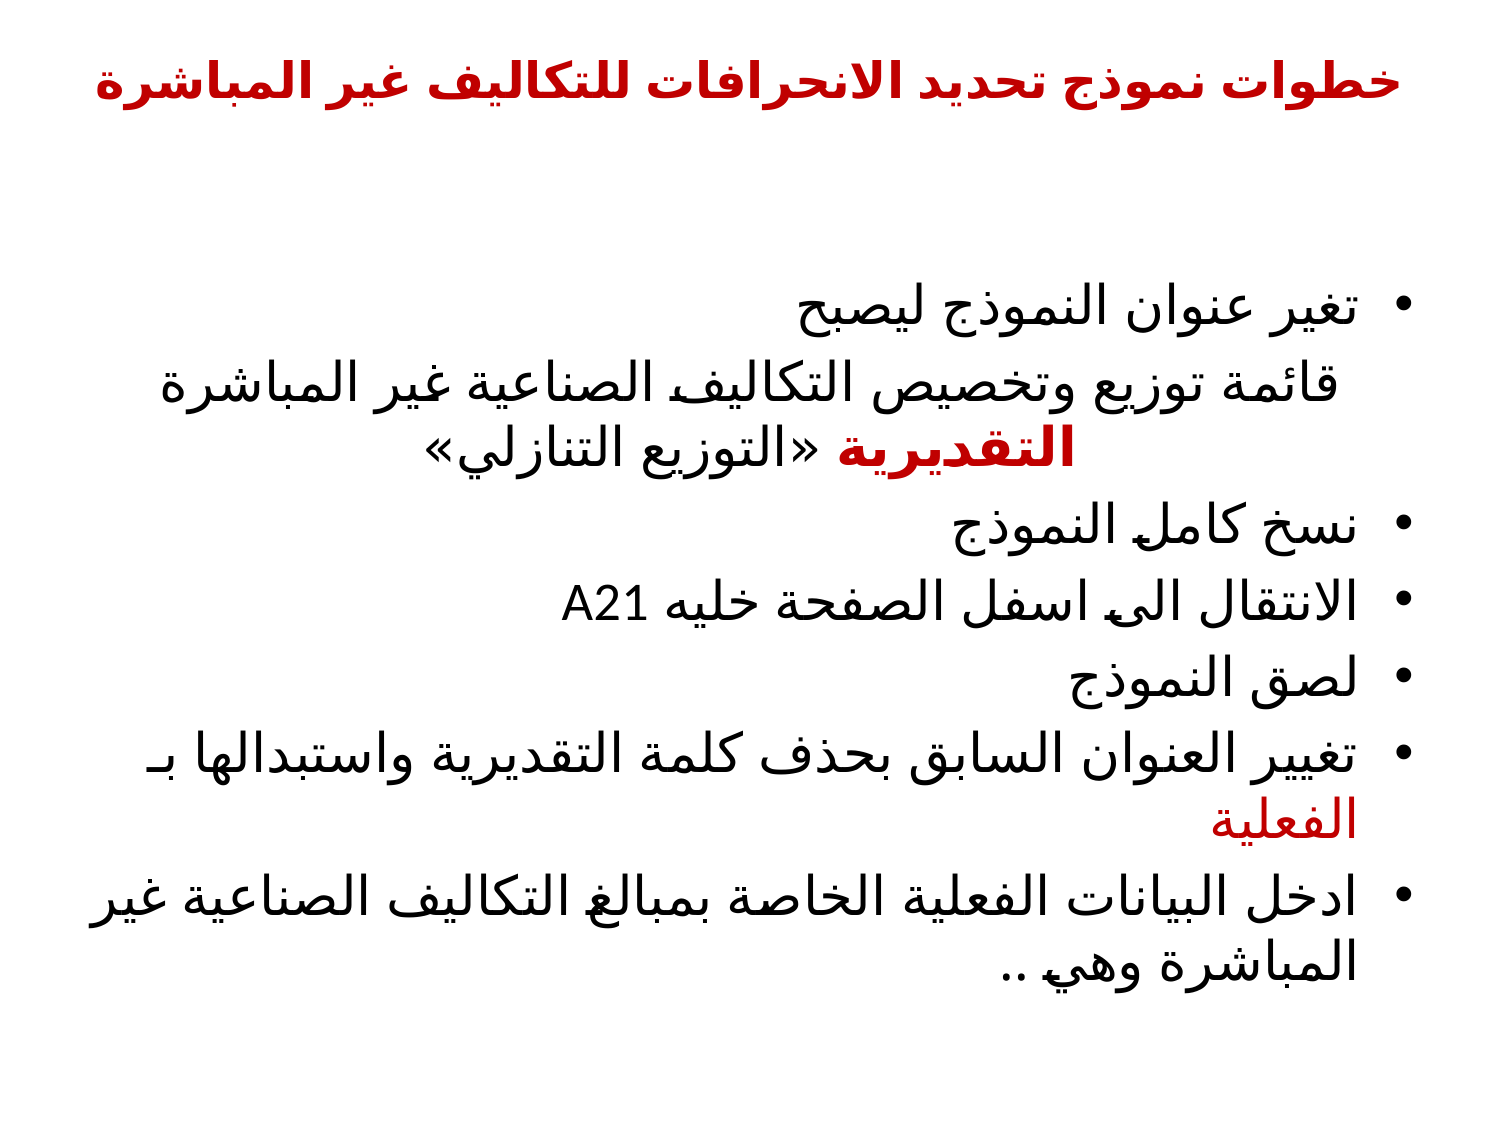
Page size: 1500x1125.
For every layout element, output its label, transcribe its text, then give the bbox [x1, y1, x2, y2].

title خطوات نموذج تحديد الانحرافات للتكاليف غير المباشرة [75, 45, 1425, 233]
list تغير عنوان النموذج ليصبح قائمة توزيع وتخصيص التكاليف الصناعية غير المباشرة التقديرية «التوزيع التنازلي» نسخ كامل النموذج الانتقال الى اسفل الصفحة خليه A21 لصق النموذج تغيير العنوان السابق بحذف كلمة التقديرية واستبدالها بـ الفعلية ادخل البيانات الفعلية الخاصة بمبالغ التكاليف الصناعية غير المباشرة وهي .. [75, 262, 1425, 1005]
